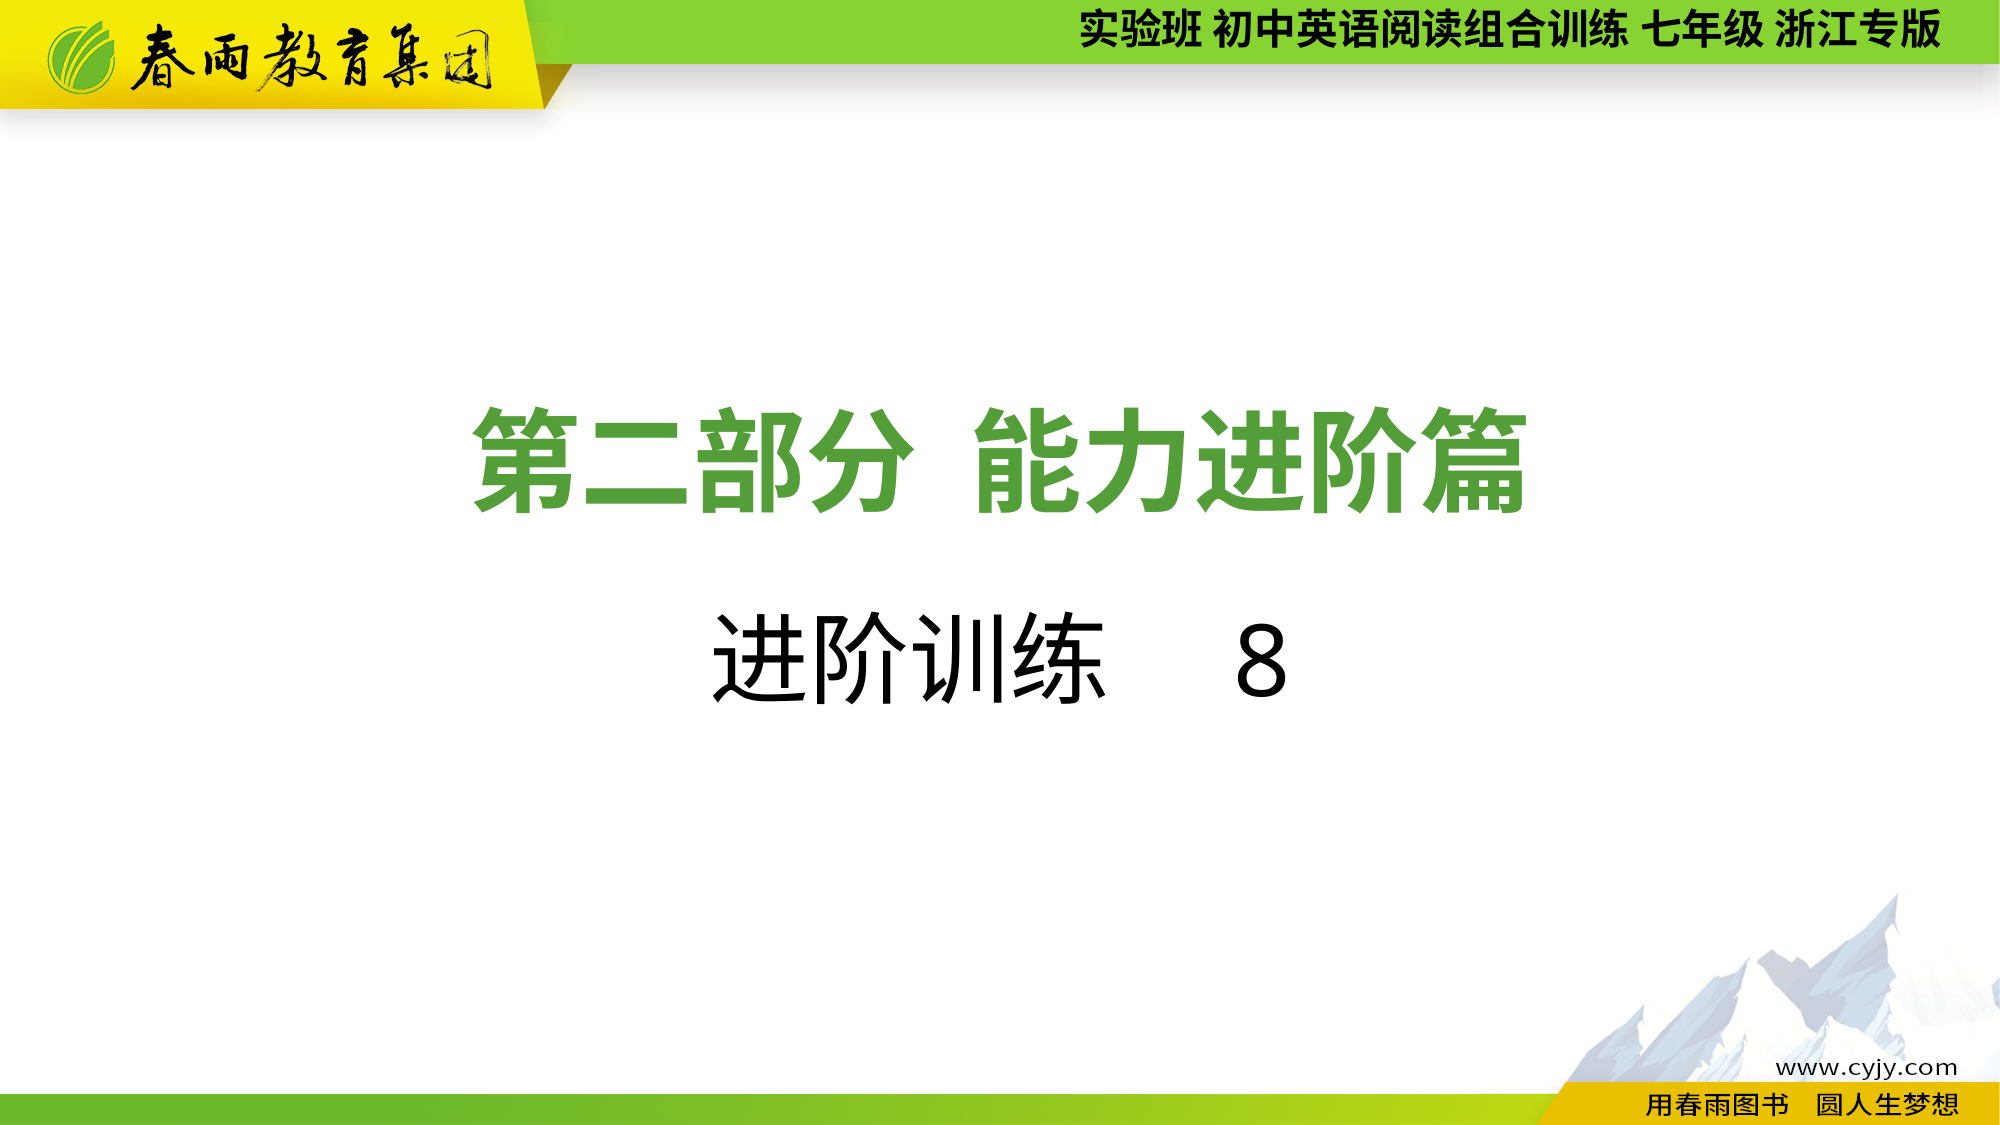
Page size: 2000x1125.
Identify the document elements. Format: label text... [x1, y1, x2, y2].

picture [0, 0, 2000, 1125]
text_box 进阶训练 8 [54, 528, 1946, 724]
text_box 第二部分 能力进阶篇 [54, 316, 1946, 528]
